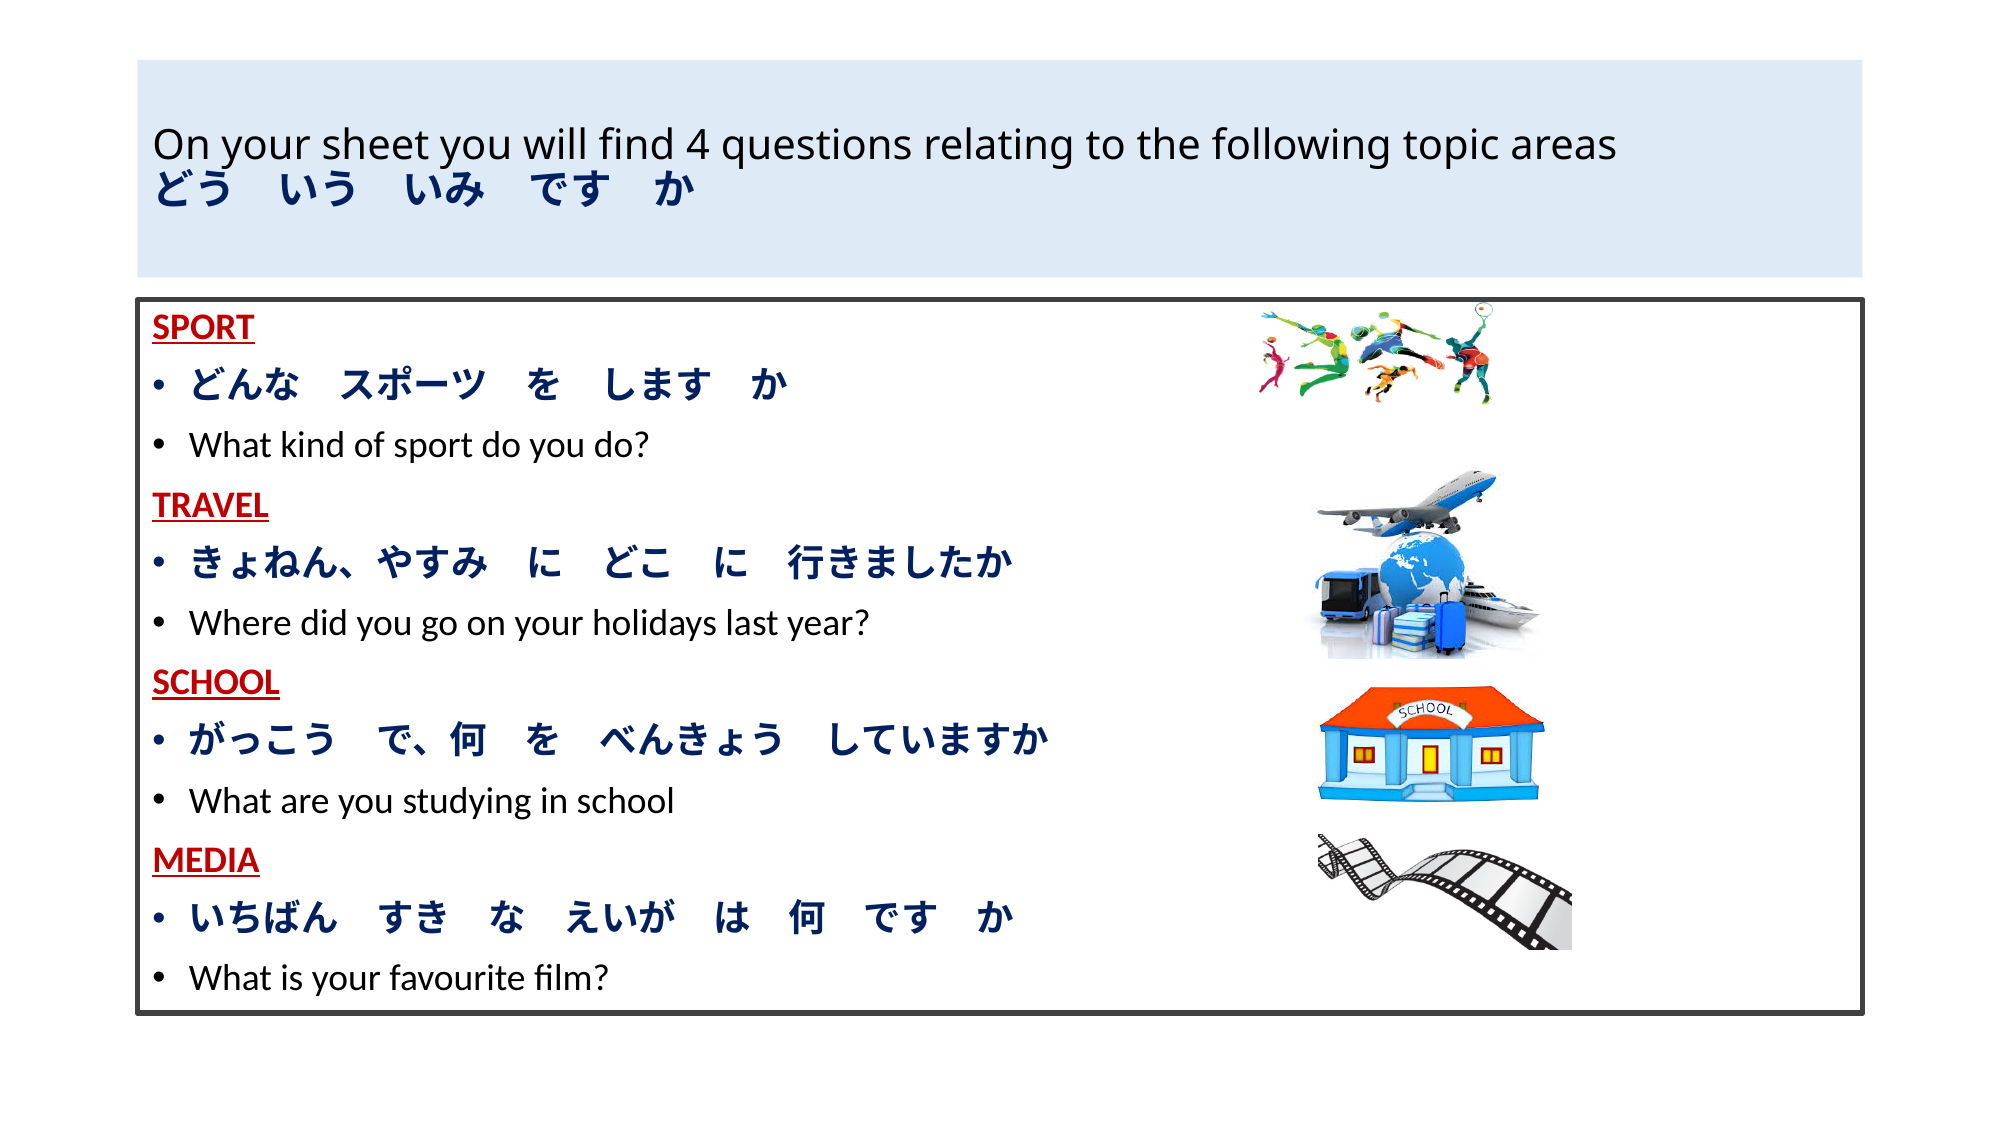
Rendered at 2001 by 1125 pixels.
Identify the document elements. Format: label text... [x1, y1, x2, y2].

picture [1259, 302, 1505, 409]
title On your sheet you will find 4 questions relating to the following topic areas どう いう いみ です か [137, 59, 1863, 278]
text_box [258, 0, 1189, 222]
picture [1295, 466, 1551, 659]
picture [1318, 834, 1572, 950]
picture [1318, 680, 1552, 816]
list SPORT どんな スポーツ を します か What kind of sport do you do? TRAVEL きょねん、やすみ に どこ に 行きましたか Where did you go on your holidays last year? SCHOOL がっこう で、何 を べんきょう していますか What are you studying in school MEDIA いちばん すき な えいが は 何 です か What is your favourite film? [137, 299, 1863, 1014]
